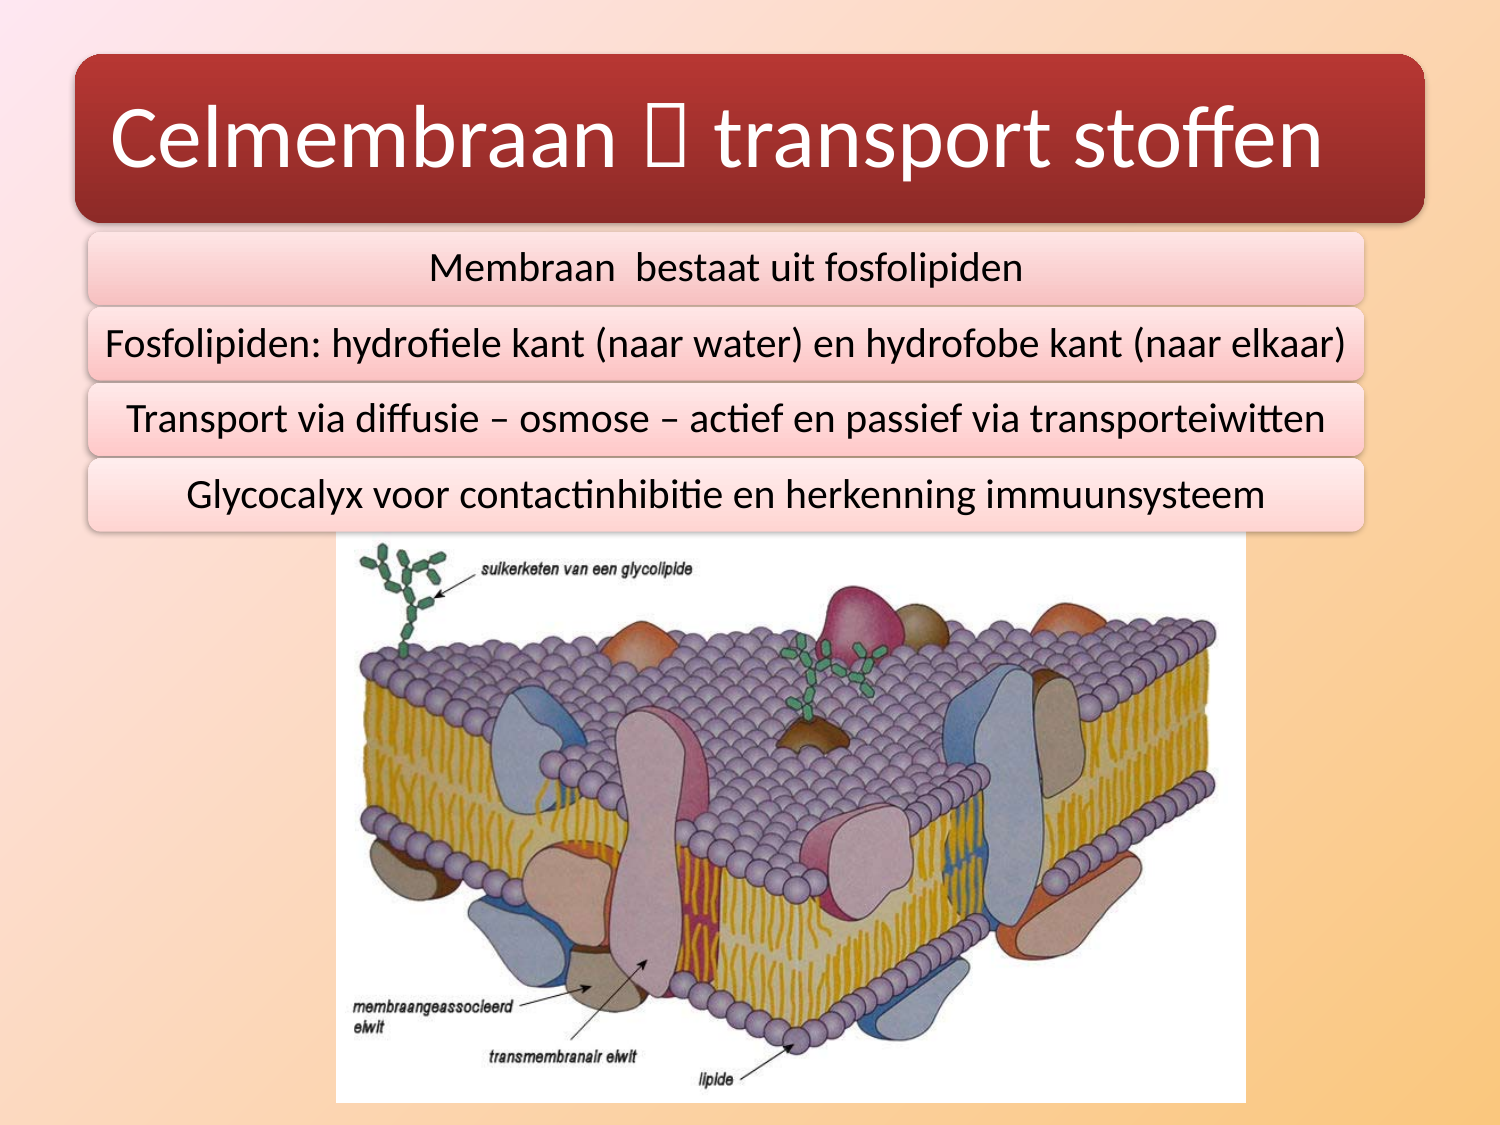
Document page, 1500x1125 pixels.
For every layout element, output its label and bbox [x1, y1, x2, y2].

text_box [88, 231, 1365, 532]
text_box [74, 44, 1426, 233]
picture [336, 532, 1246, 1104]
